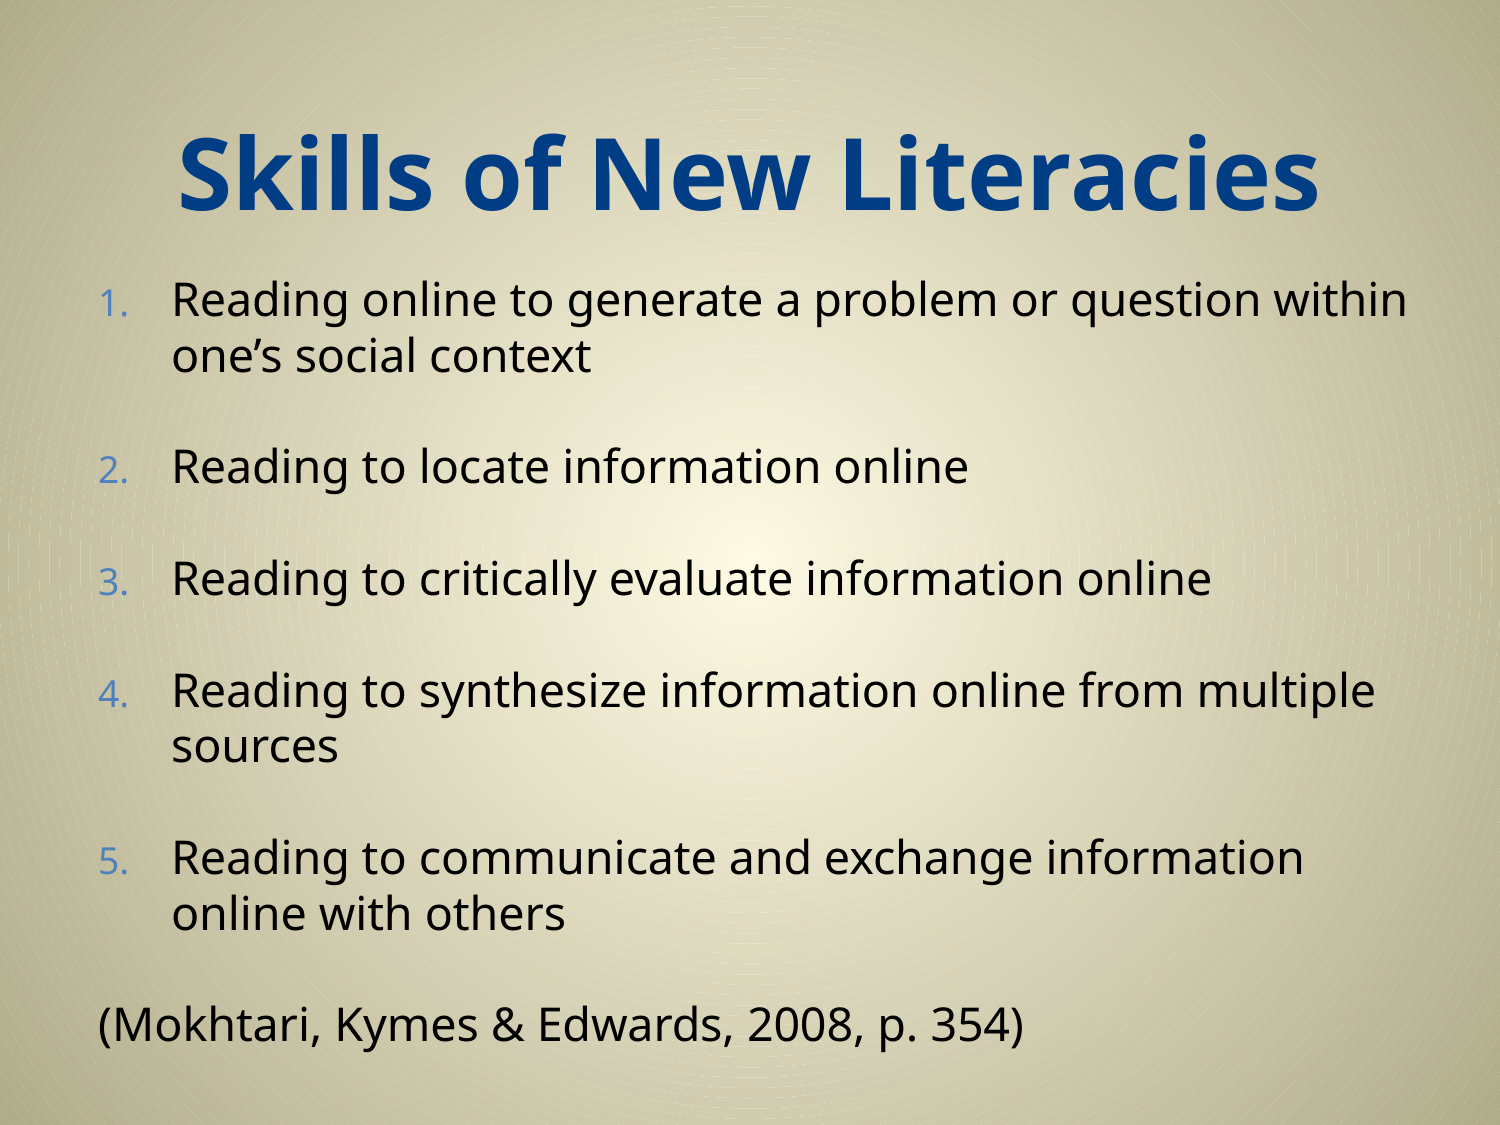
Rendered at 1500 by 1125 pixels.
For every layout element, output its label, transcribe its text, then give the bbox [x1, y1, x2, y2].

title Skills of New Literacies [75, 50, 1425, 238]
list Reading online to generate a problem or question within one’s social context Reading to locate information online Reading to critically evaluate information online Reading to synthesize information online from multiple sources Reading to communicate and exchange information online with others (Mokhtari, Kymes & Edwards, 2008, p. 354) [75, 262, 1425, 1068]
